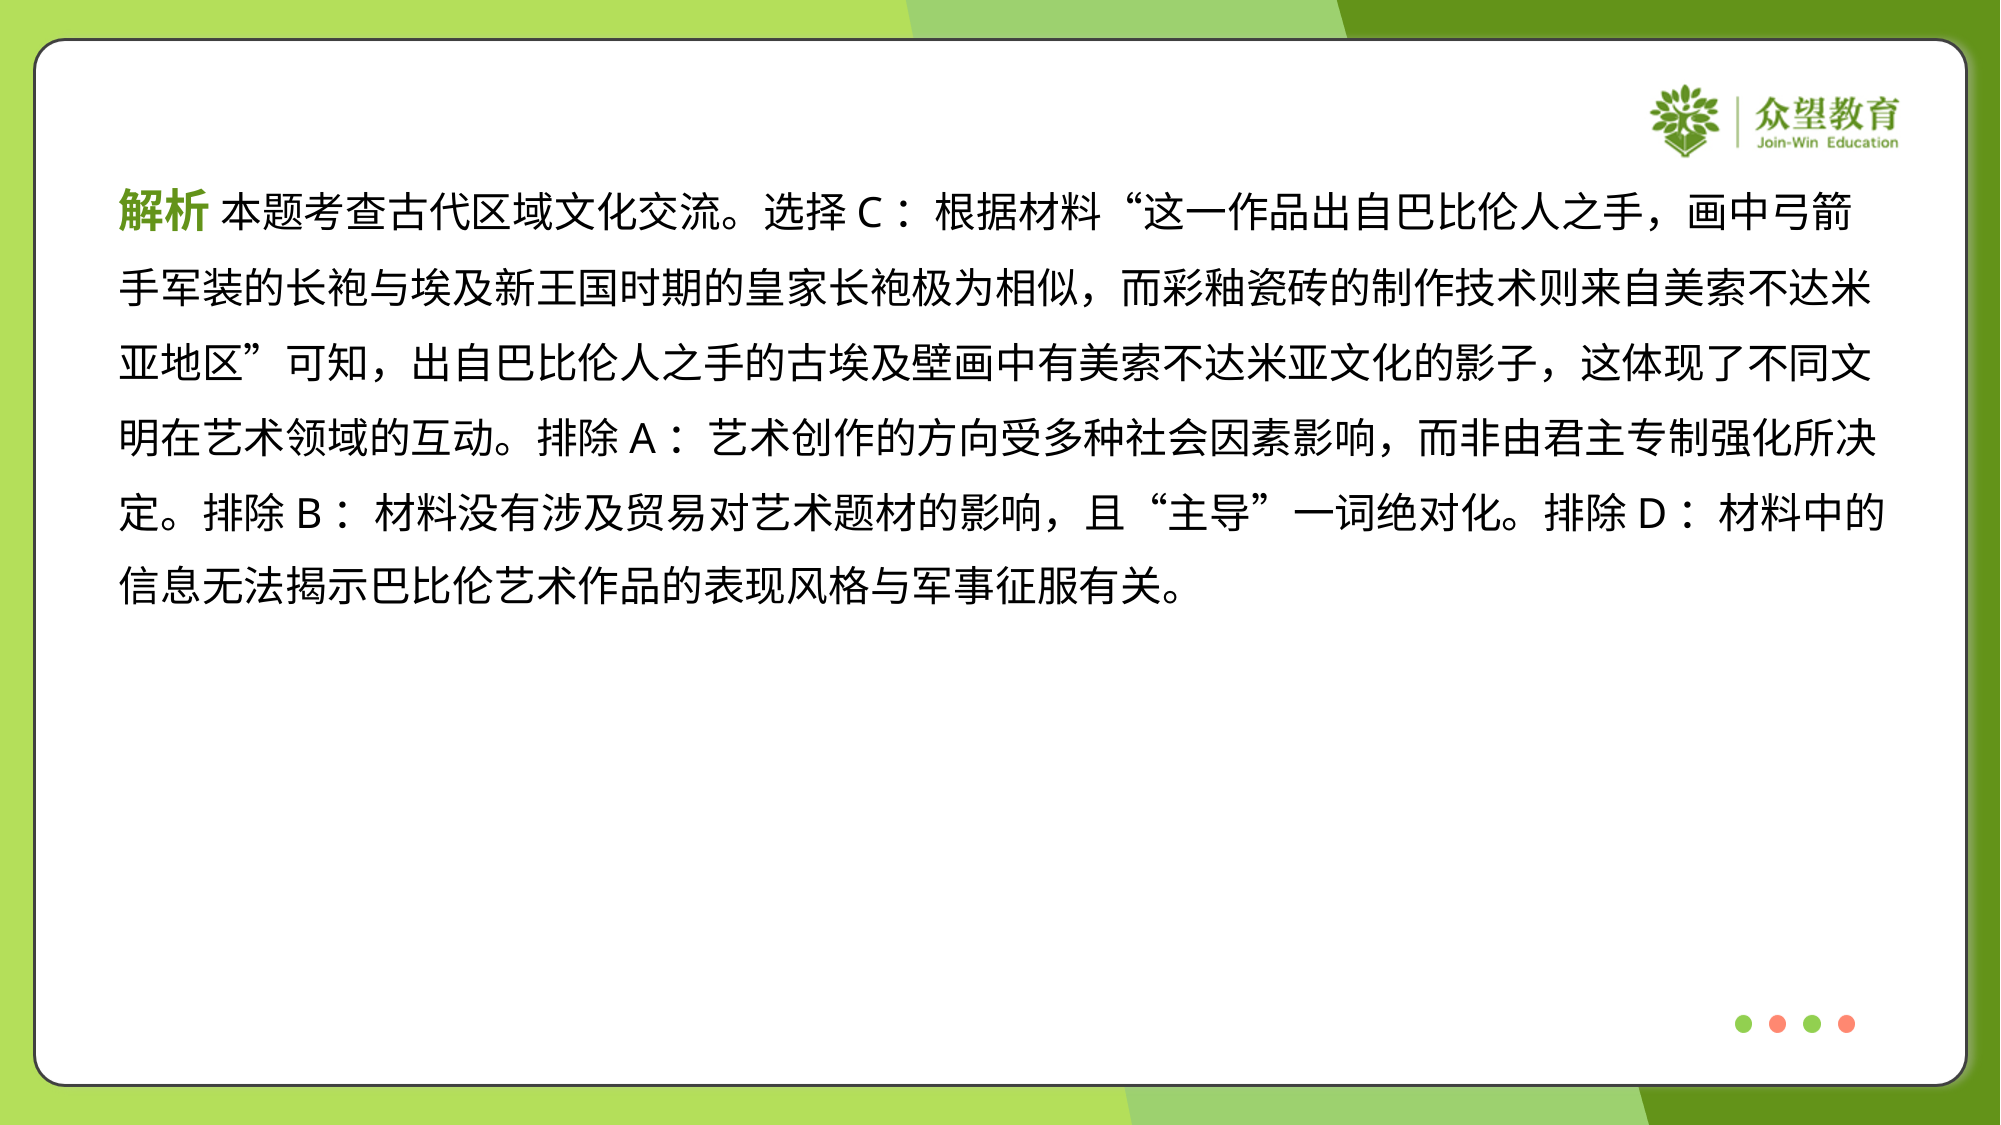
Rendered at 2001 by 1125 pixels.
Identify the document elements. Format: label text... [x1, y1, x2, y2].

picture [0, 0, 2000, 1125]
text_box 解析 本题考查古代区域文化交流。选择C：根据材料“这一作品出自巴比伦人之手，画中弓箭 手军装的长袍与埃及新王国时期的皇家长袍极为相似，而彩釉瓷砖的制作技术则来自美索不达米 亚地区”可知，出自巴比伦人之手的古埃及壁画中有美索不达米亚文化的影子，这体现了不同文 明在艺术领域的互动。排除A：艺术创作的方向受多种社会因素影响，而非由君主专制强化所决 定。排除B：材料没有涉及贸易对艺术题材的影响，且“主导”一词绝对化。排除D：材料中的 信息无法揭示巴比伦艺术作品的表现风格与军事征服有关。 [118, 159, 1883, 602]
